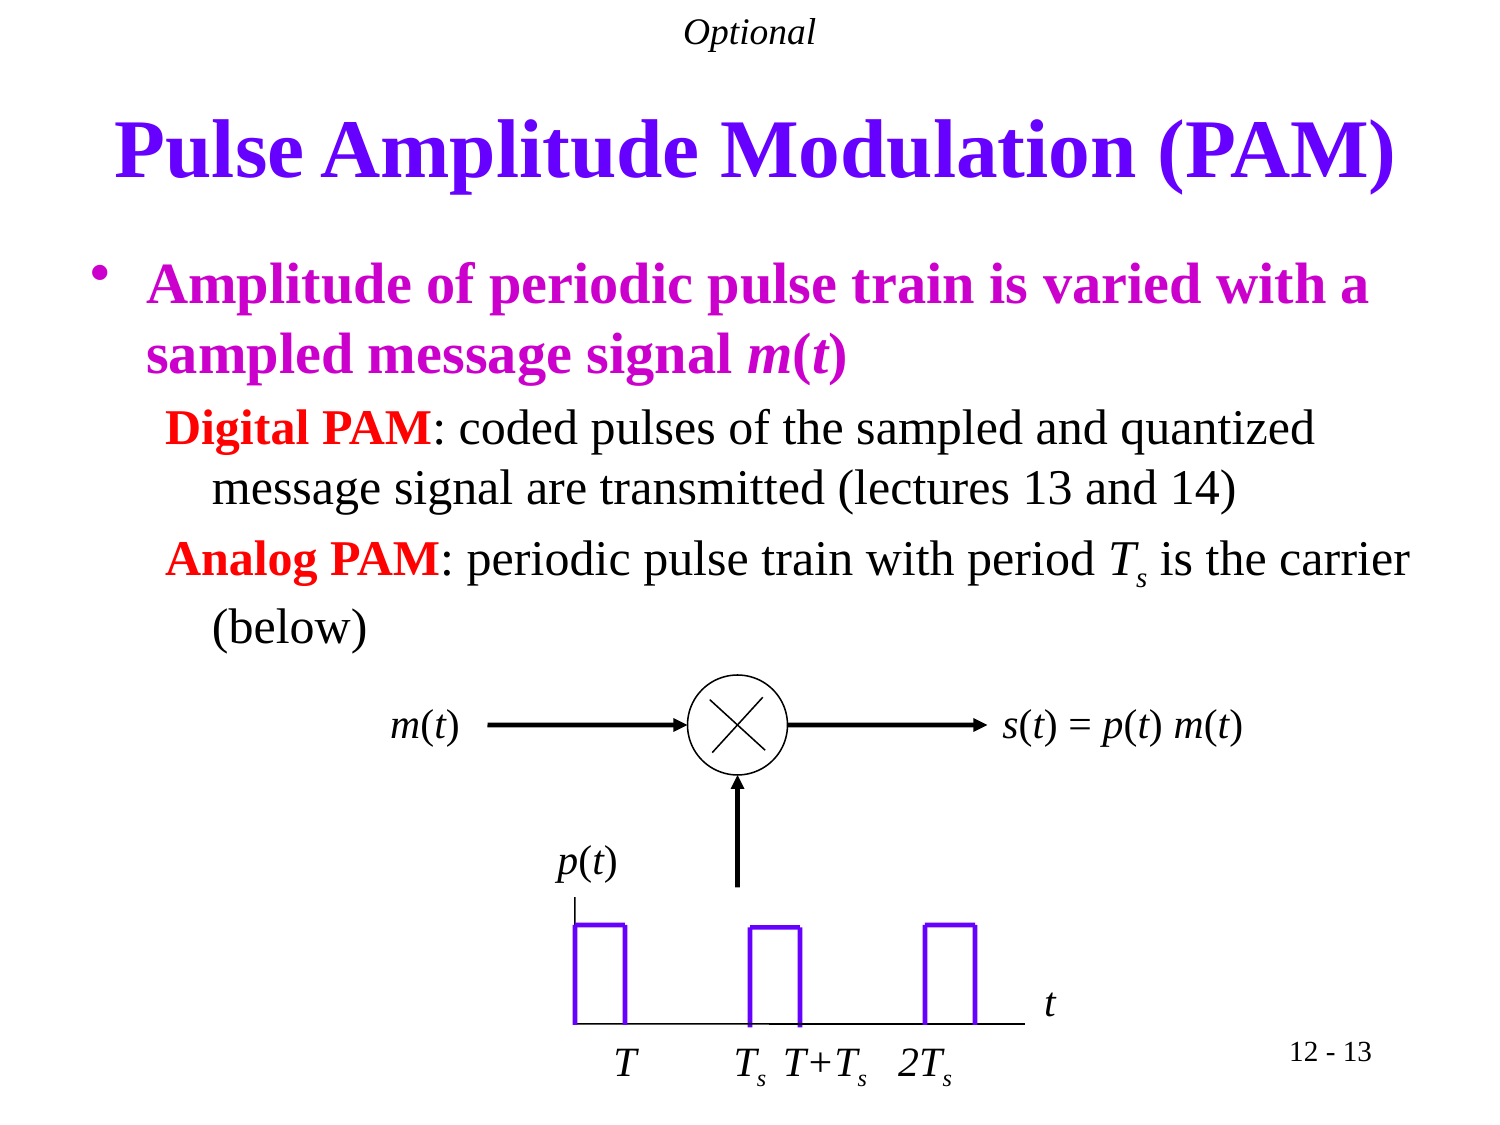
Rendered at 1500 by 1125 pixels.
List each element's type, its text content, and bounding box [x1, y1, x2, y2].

text_box [707, 675, 768, 685]
text_box [488, 718, 688, 732]
text_box s(t) = p(t) m(t) [987, 689, 1363, 755]
slide_number 12 - 13 [1086, 1024, 1388, 1101]
text_box Optional [0, 0, 1500, 60]
text_box [687, 700, 694, 750]
text_box [779, 697, 788, 753]
text_box [731, 774, 744, 823]
title Pulse Amplitude Modulation (PAM) [74, 60, 1438, 237]
list Amplitude of periodic pulse train is varied with a sampled message signal m(t) Digital PAM: coded pulses of the sampled and quantized message signal are transmitted (lectures 13 and 14) Analog PAM: periodic pulse train with period Ts is the carrier (below) [74, 237, 1438, 1001]
text_box m(t) [362, 689, 488, 755]
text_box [699, 687, 776, 763]
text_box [524, 824, 1088, 1093]
text_box [787, 718, 987, 732]
